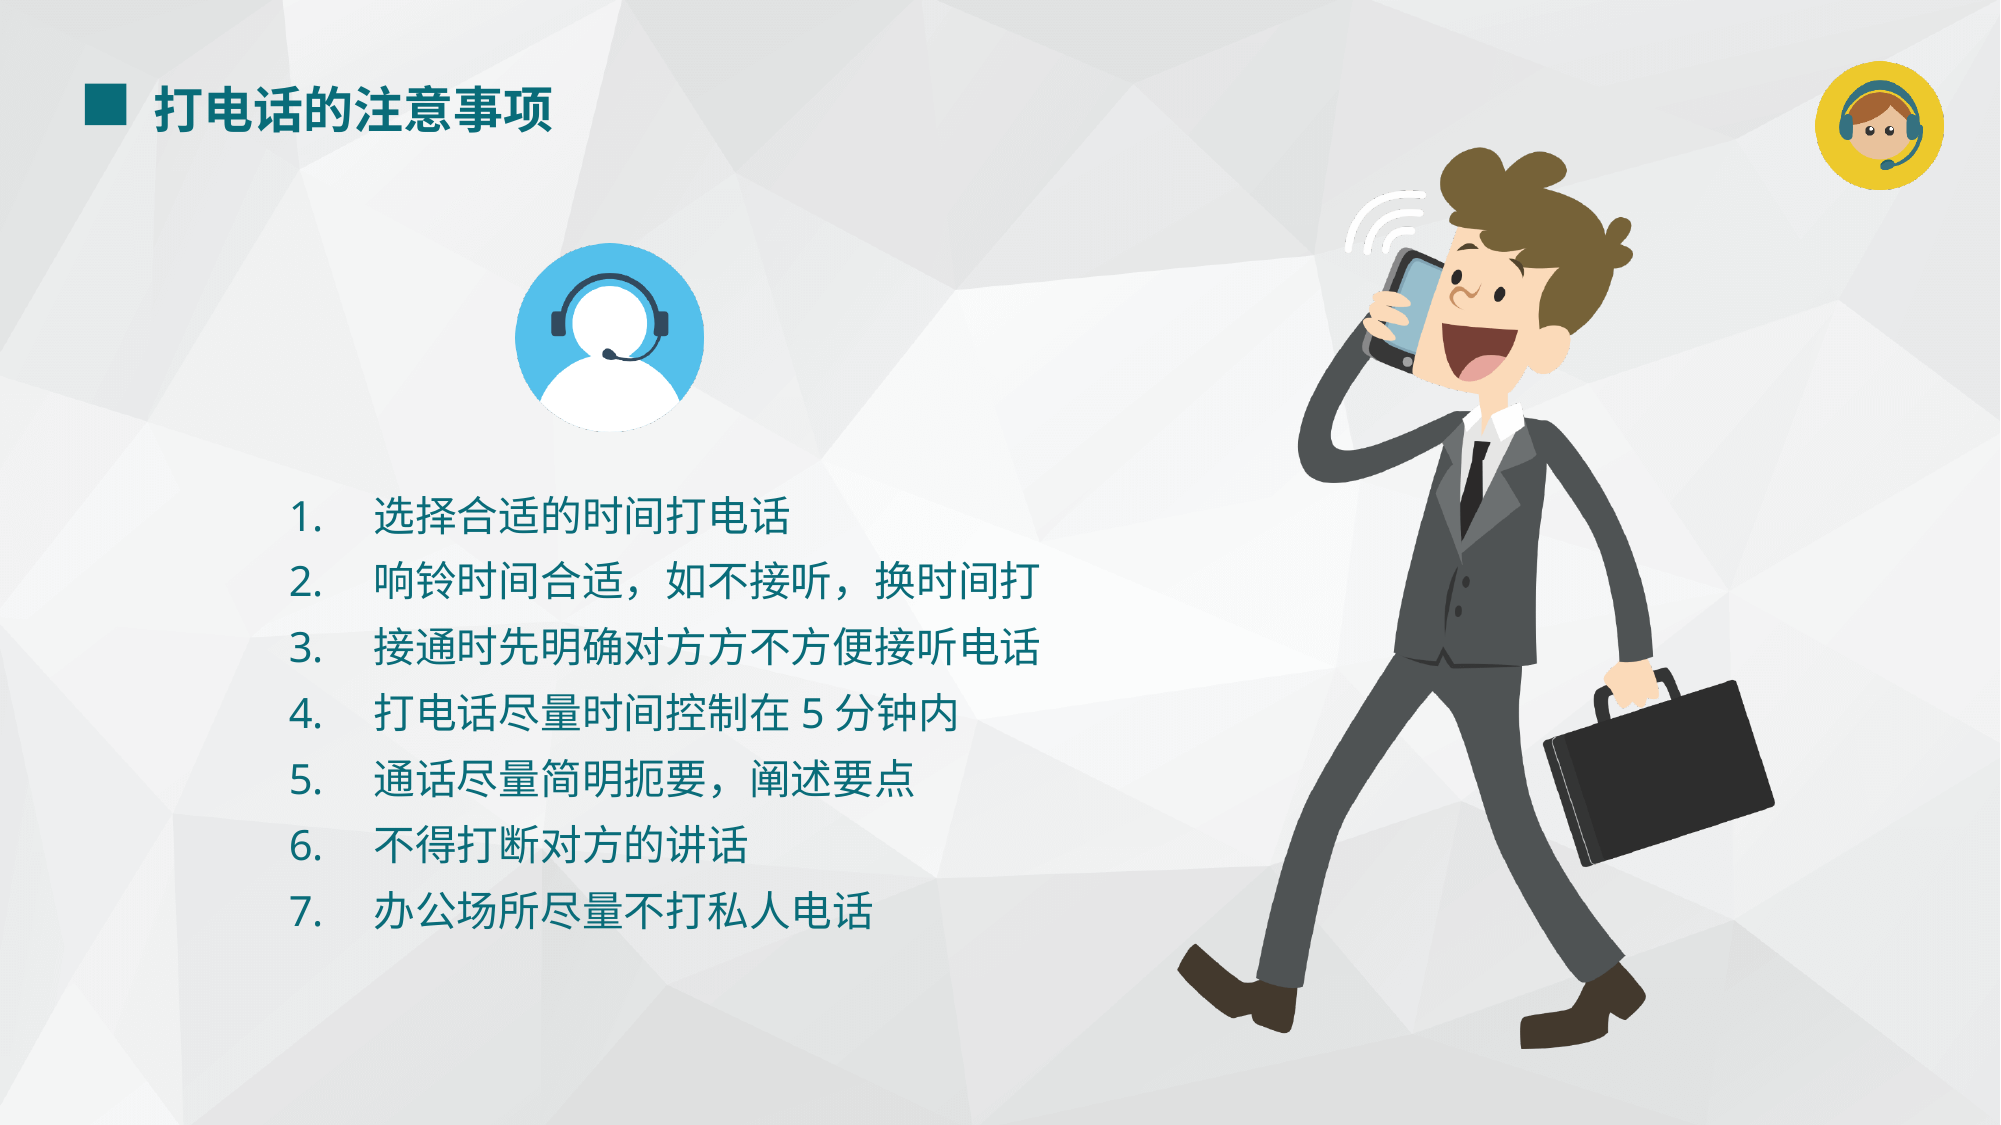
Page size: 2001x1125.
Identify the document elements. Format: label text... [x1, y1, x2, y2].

picture [0, 0, 2000, 1125]
text_box [83, 81, 129, 127]
text_box 打电话的注意事项 [138, 71, 855, 147]
text_box 选择合适的时间打电话 响铃时间合适，如不接听，换时间打 接通时先明确对方方不方便接听电话 打电话尽量时间控制在5分钟内 通话尽量简明扼要，阐述要点 不得打断对方的讲话 办公场所尽量不打私人电话 [273, 487, 1137, 983]
